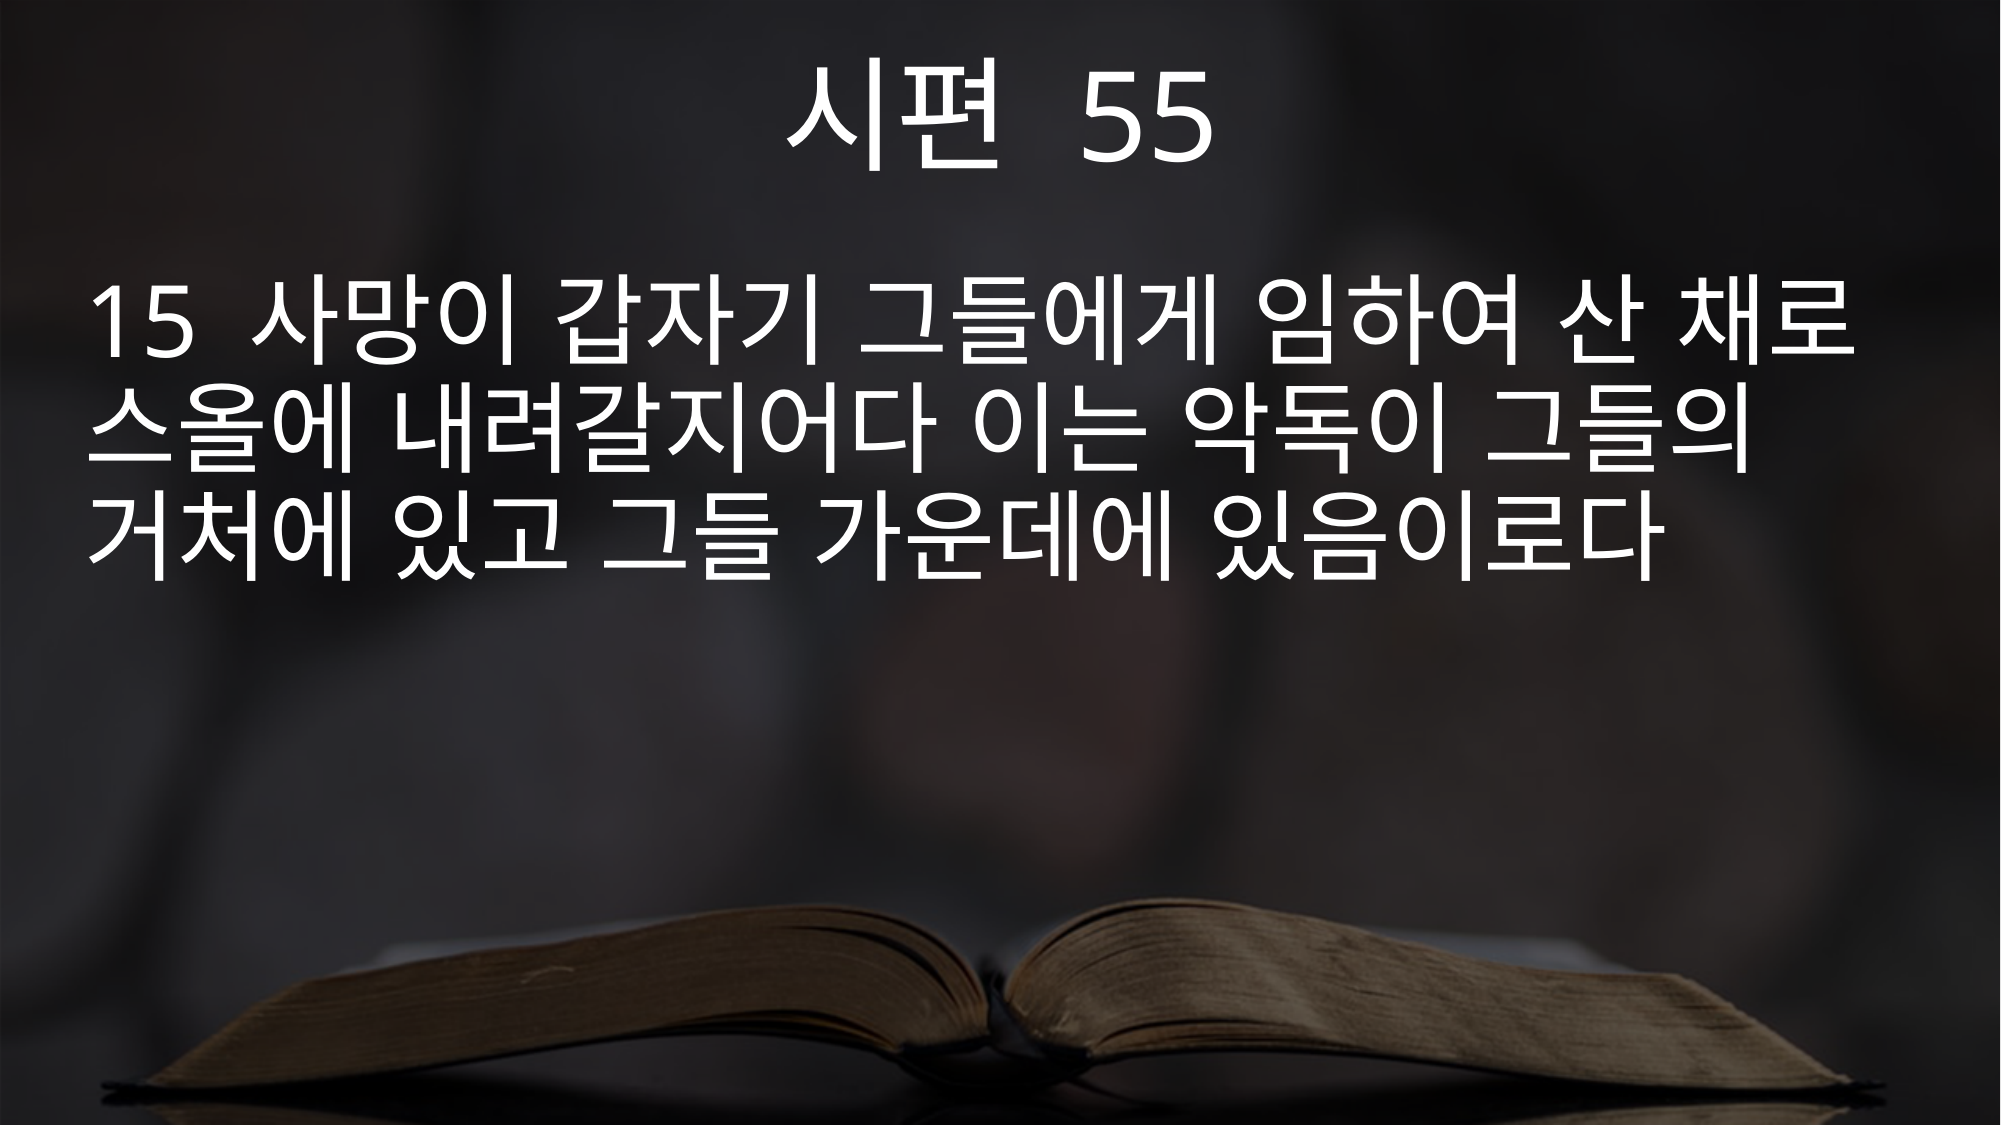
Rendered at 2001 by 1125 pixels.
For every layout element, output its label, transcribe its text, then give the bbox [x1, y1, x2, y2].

list 15 사망이 갑자기 그들에게 임하여 산 채로 스올에 내려갈지어다 이는 악독이 그들의 거처에 있고 그들 가운데에 있음이로다 [69, 263, 1953, 423]
picture [0, 0, 2001, 1125]
footer 시편 55 [0, 32, 2000, 192]
